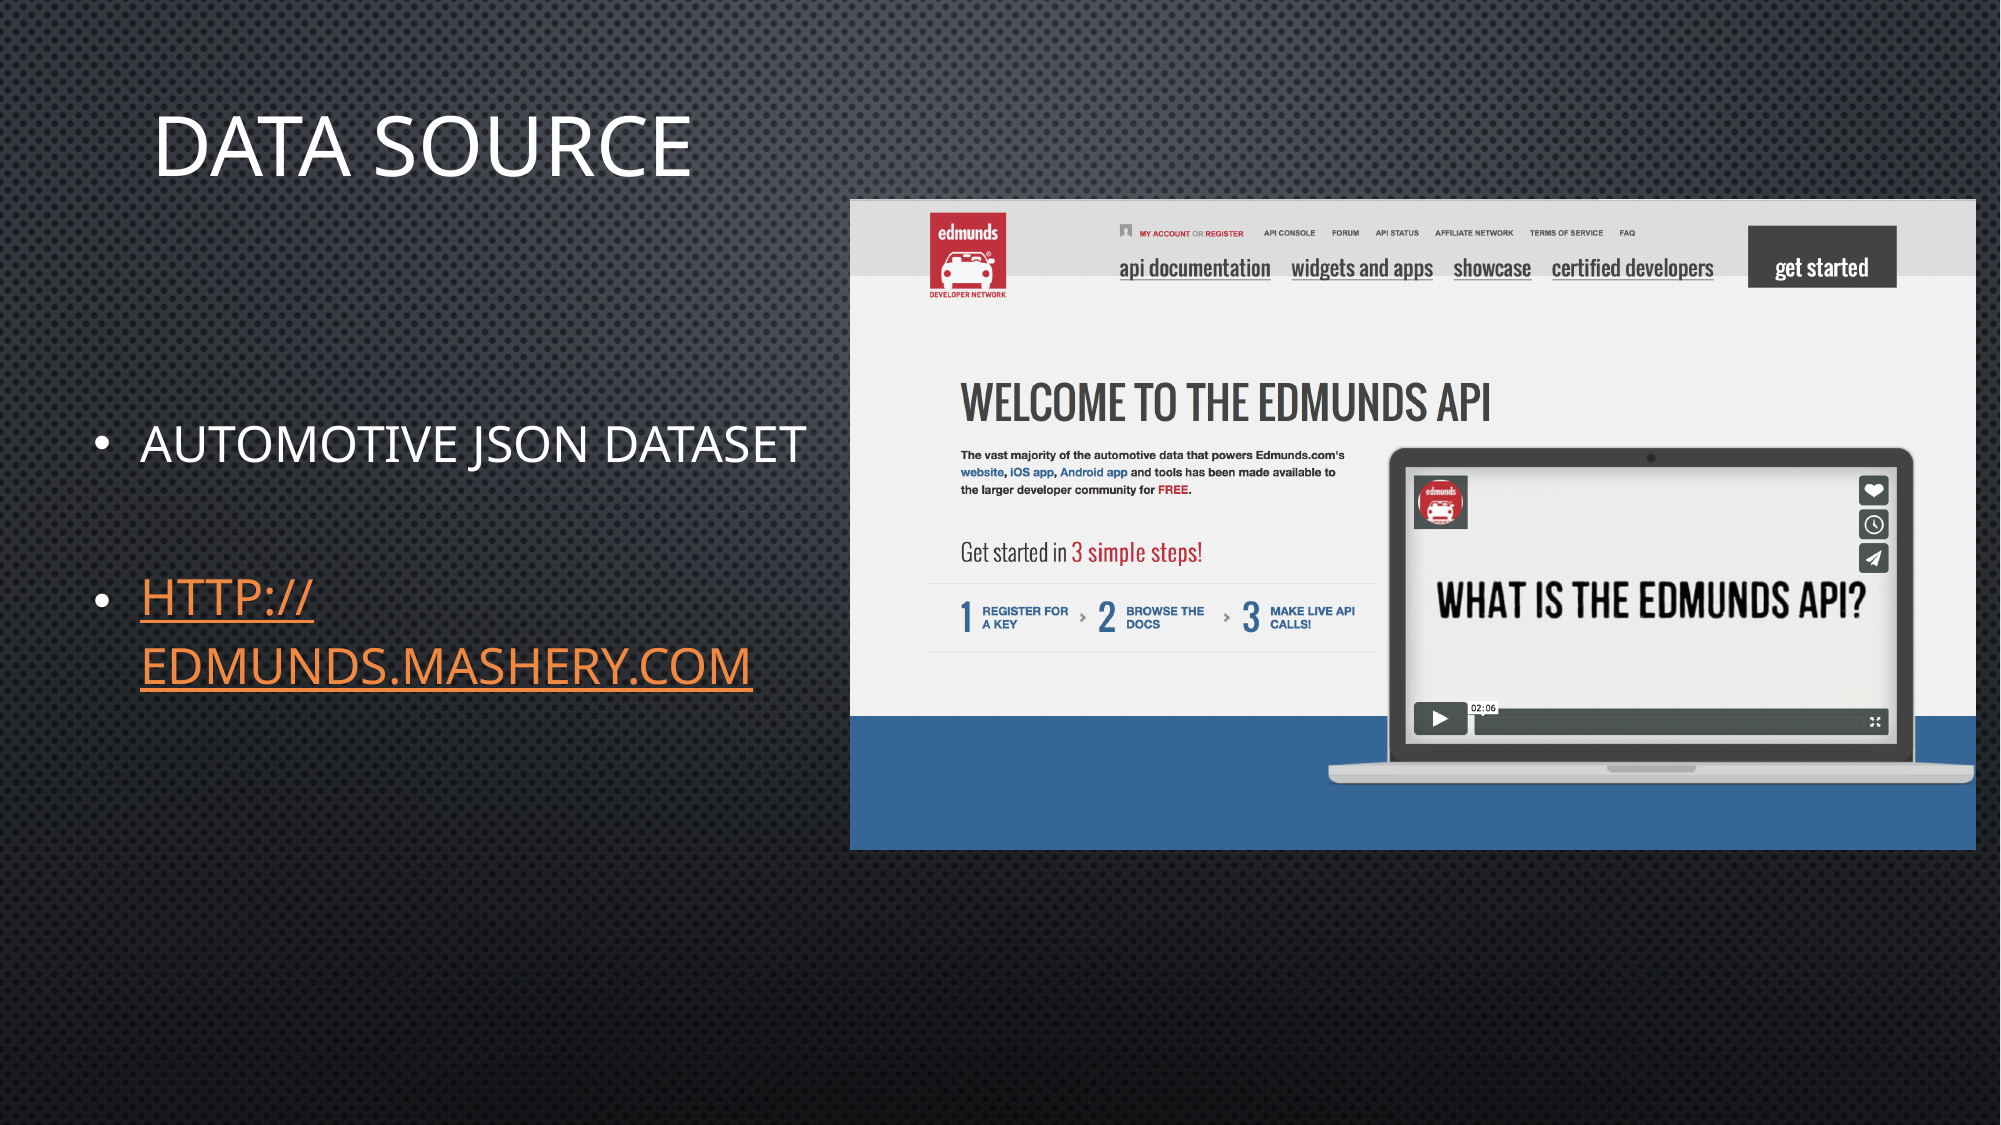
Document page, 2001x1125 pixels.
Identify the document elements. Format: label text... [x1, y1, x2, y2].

picture [850, 199, 1976, 851]
list Automotive json dataset http://edmunds.mashery.com [78, 332, 830, 718]
title Data source [136, 59, 1908, 227]
